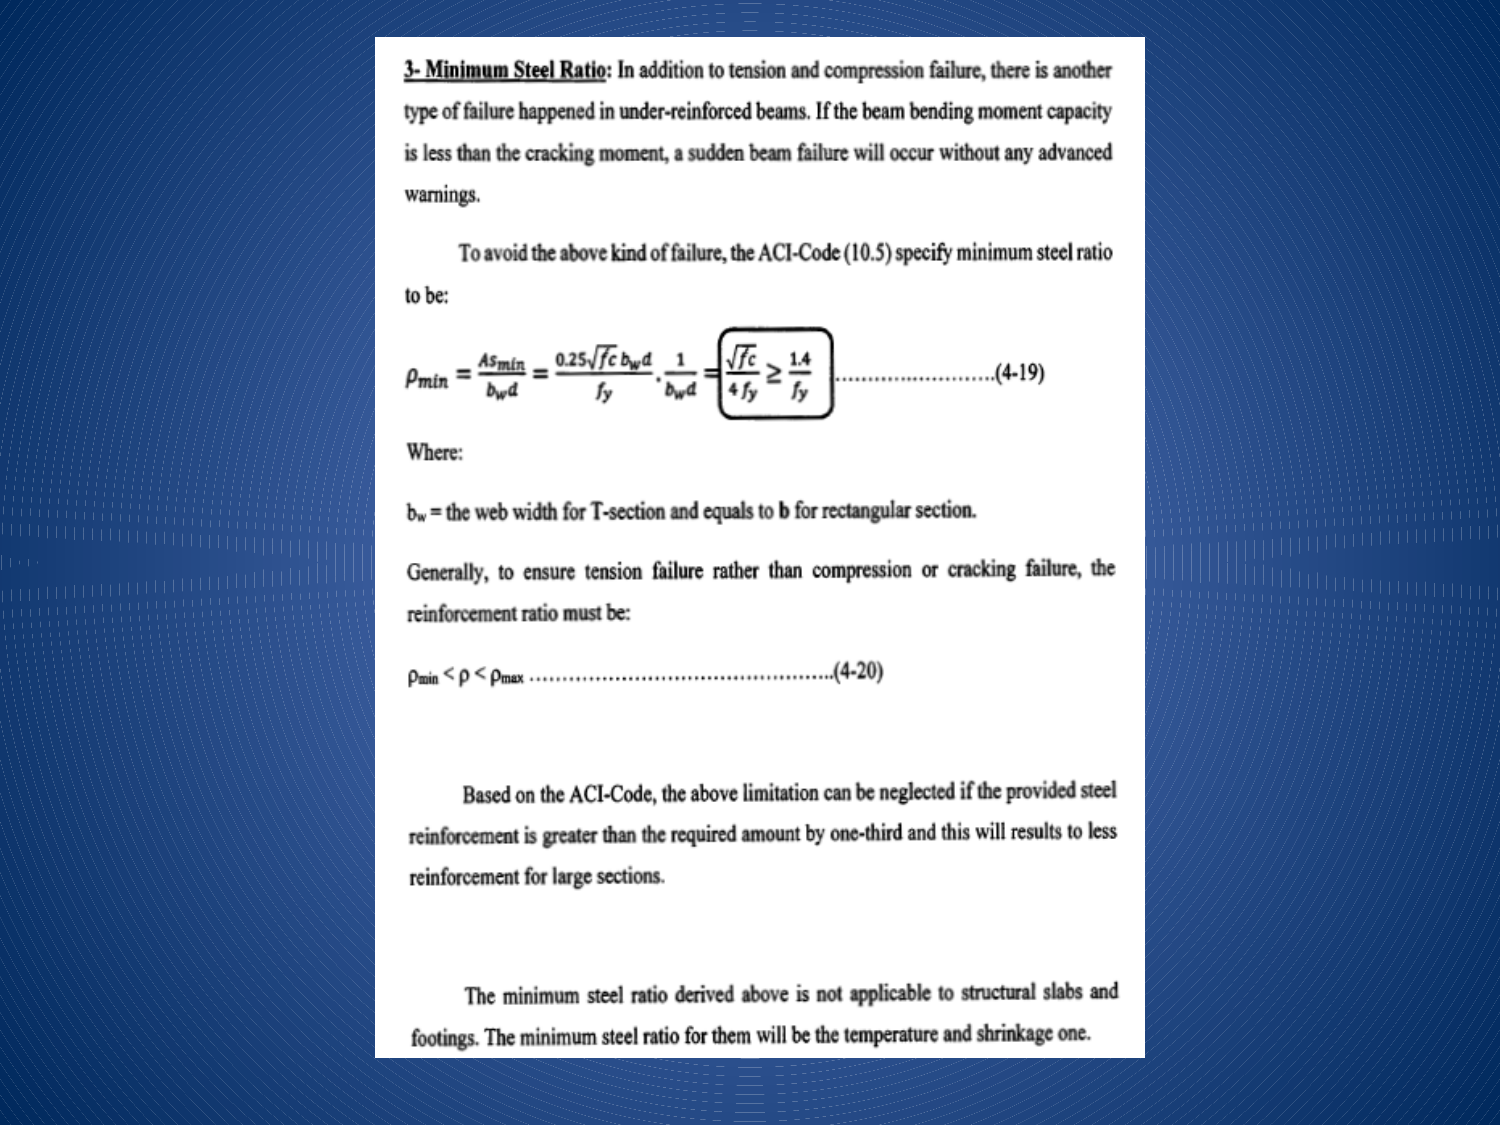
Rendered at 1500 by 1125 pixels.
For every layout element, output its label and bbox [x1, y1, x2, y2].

picture [374, 37, 1145, 1059]
